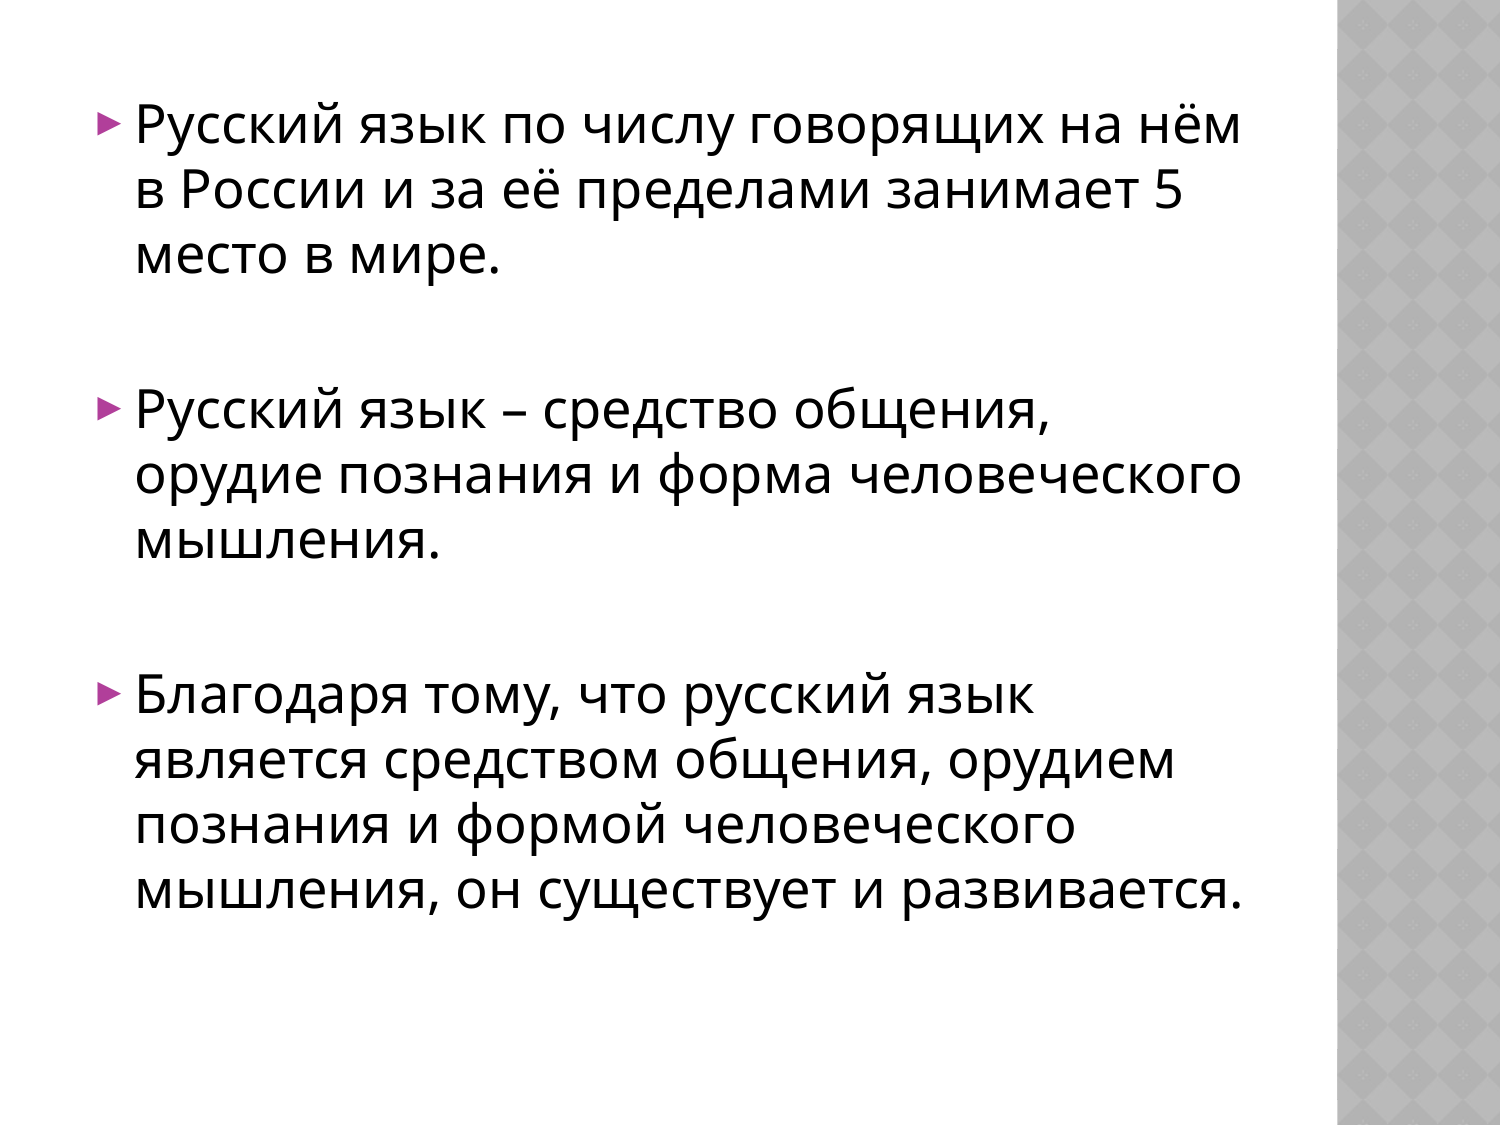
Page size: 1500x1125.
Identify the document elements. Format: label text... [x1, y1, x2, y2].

list Русский язык по числу говорящих на нём в России и за её пределами занимает 5 место в мире. Русский язык – средство общения, орудие познания и форма человеческого мышления. Благодаря тому, что русский язык является средством общения, орудием познания и формой человеческого мышления, он существует и развивается. [75, 82, 1263, 1059]
